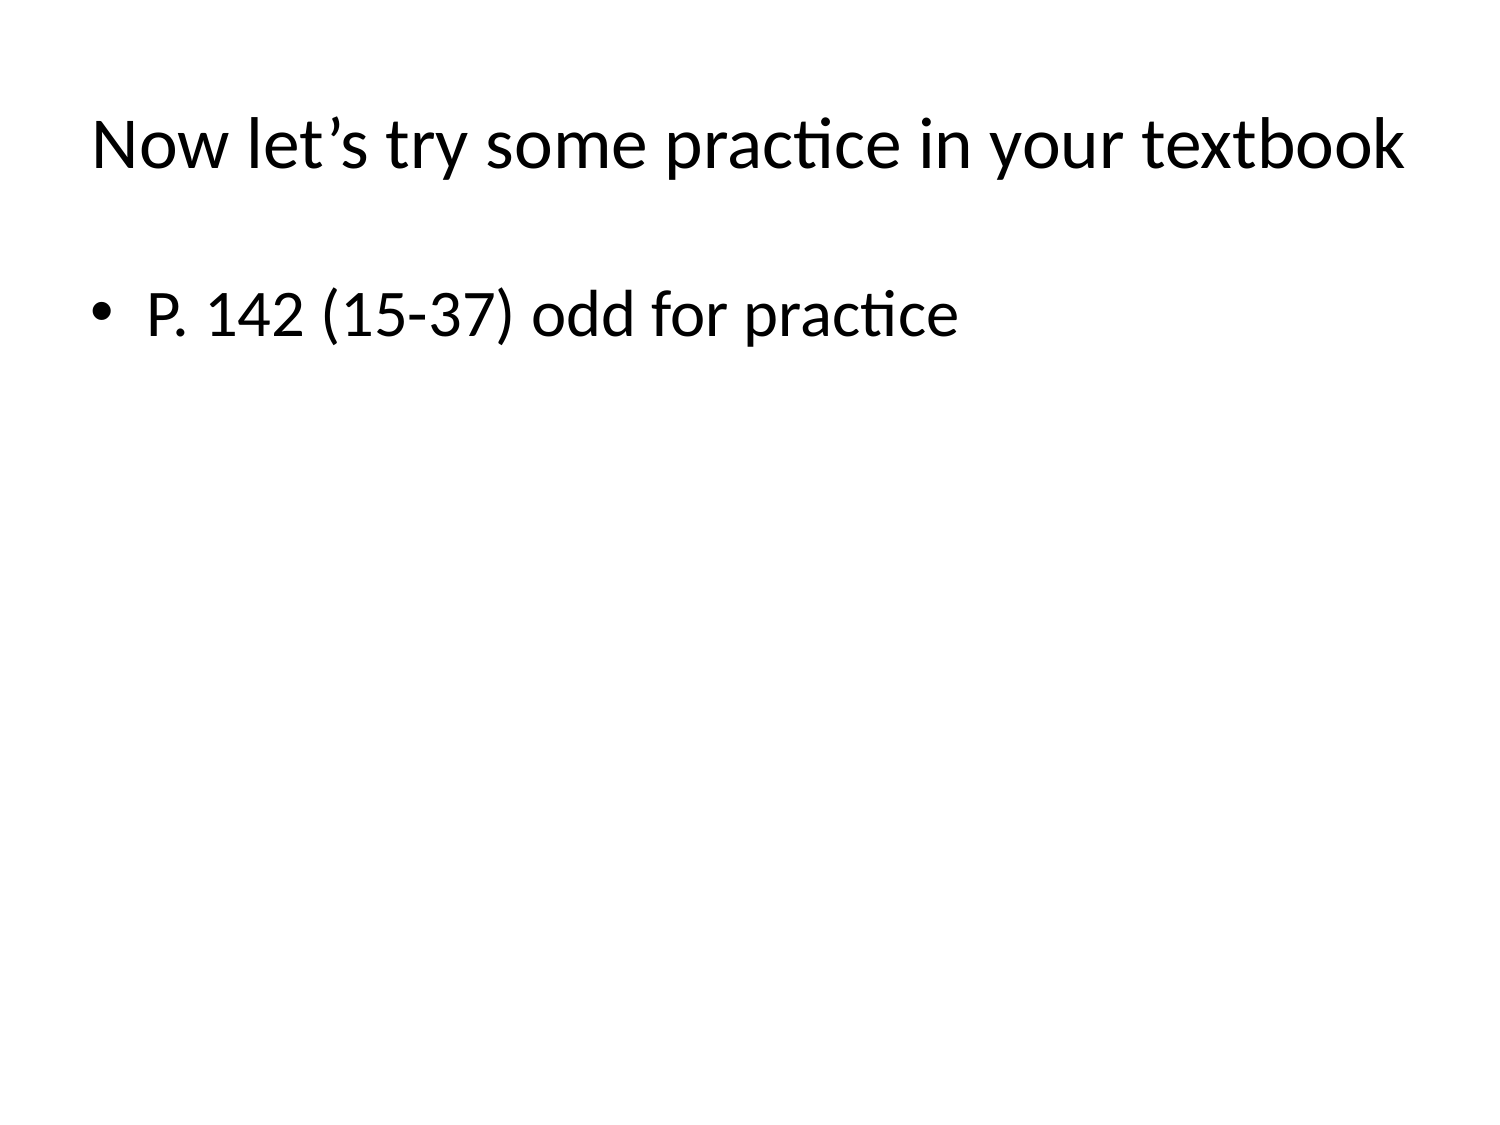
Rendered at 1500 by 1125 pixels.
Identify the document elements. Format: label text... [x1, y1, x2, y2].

title Now let’s try some practice in your textbook [75, 45, 1425, 233]
list P. 142 (15-37) odd for practice [75, 262, 1425, 1005]
